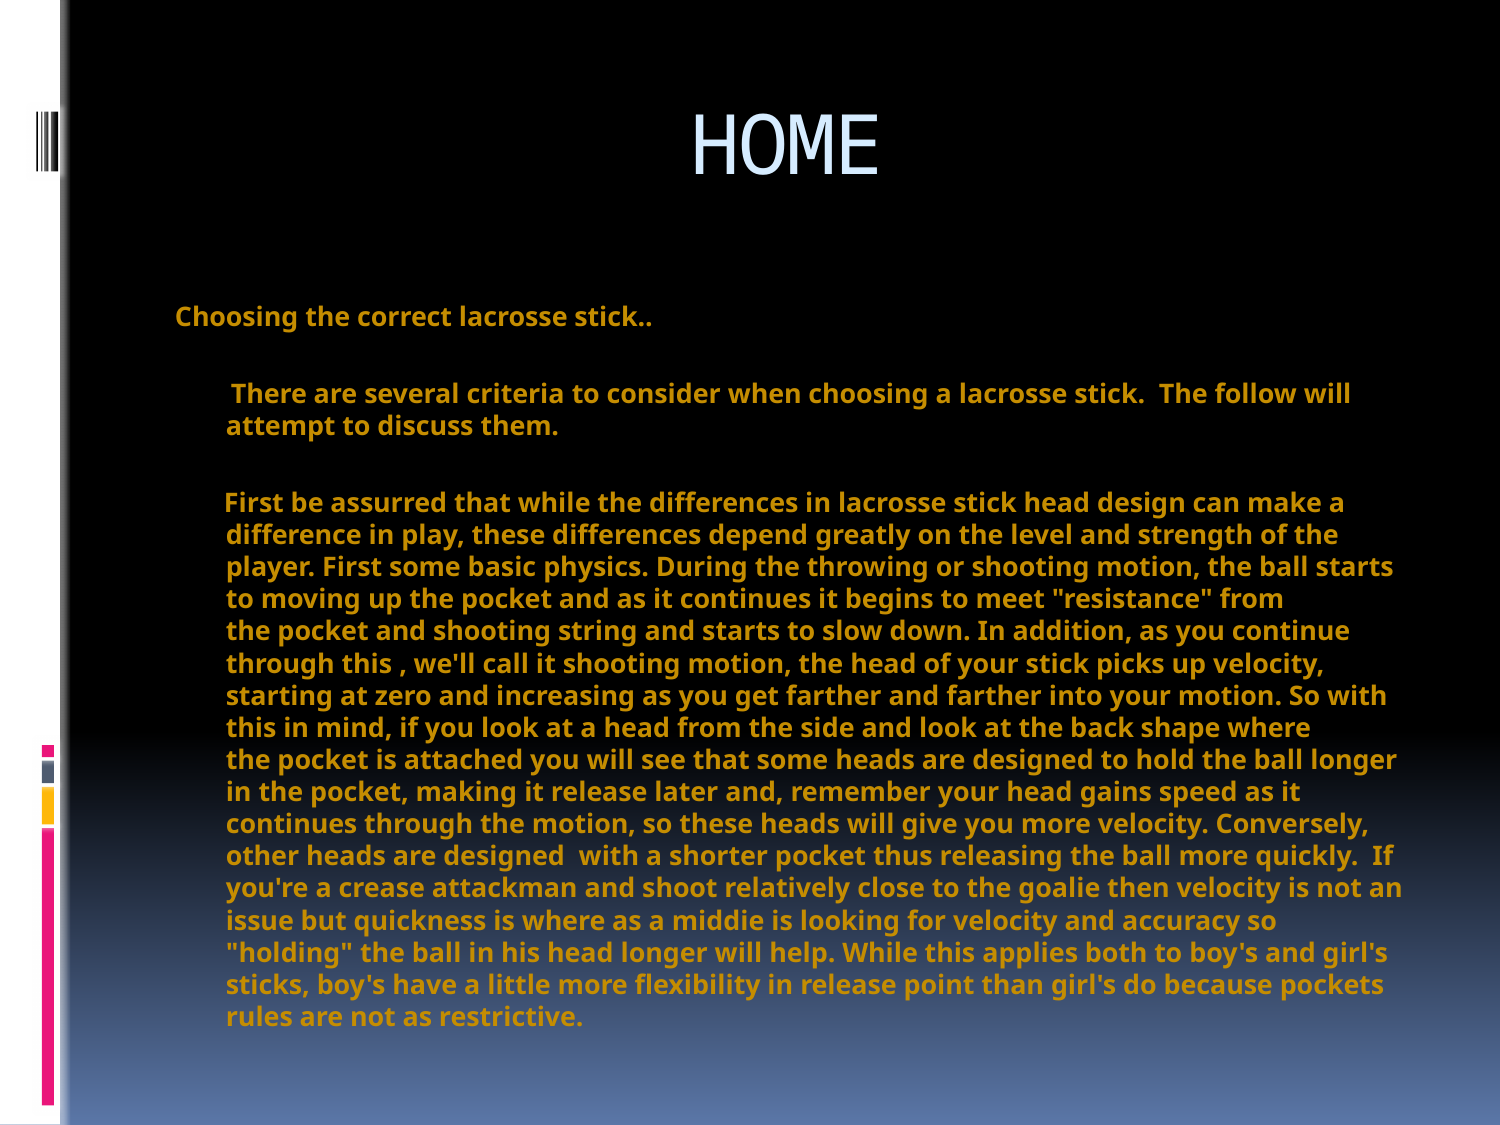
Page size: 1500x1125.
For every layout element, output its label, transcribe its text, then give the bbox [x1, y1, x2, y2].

list Choosing the correct lacrosse stick.. There are several criteria to consider when choosing a lacrosse stick. The follow will attempt to discuss them. First be assurred that while the differences in lacrosse stick head design can make a difference in play, these differences depend greatly on the level and strength of the player. First some basic physics. During the throwing or shooting motion, the ball starts to moving up the pocket and as it continues it begins to meet "resistance" from the pocket and shooting string and starts to slow down. In addition, as you continue through this , we'll call it shooting motion, the head of your stick picks up velocity, starting at zero and increasing as you get farther and farther into your motion. So with this in mind, if you look at a head from the side and look at the back shape where the pocket is attached you will see that some heads are designed to hold the ball longer in the pocket, making it release later and, remember your head gains speed as it continues through the motion, so these heads will give you more velocity. Conversely, other heads are designed with a shorter pocket thus releasing the ball more quickly. If you're a crease attackman and shoot relatively close to the goalie then velocity is not an issue but quickness is where as a middie is looking for velocity and accuracy so "holding" the ball in his head longer will help. While this applies both to boy's and girl's sticks, boy's have a little more flexibility in release point than girl's do because pockets rules are not as restrictive. [150, 292, 1425, 1043]
title HOME [150, 83, 1425, 234]
